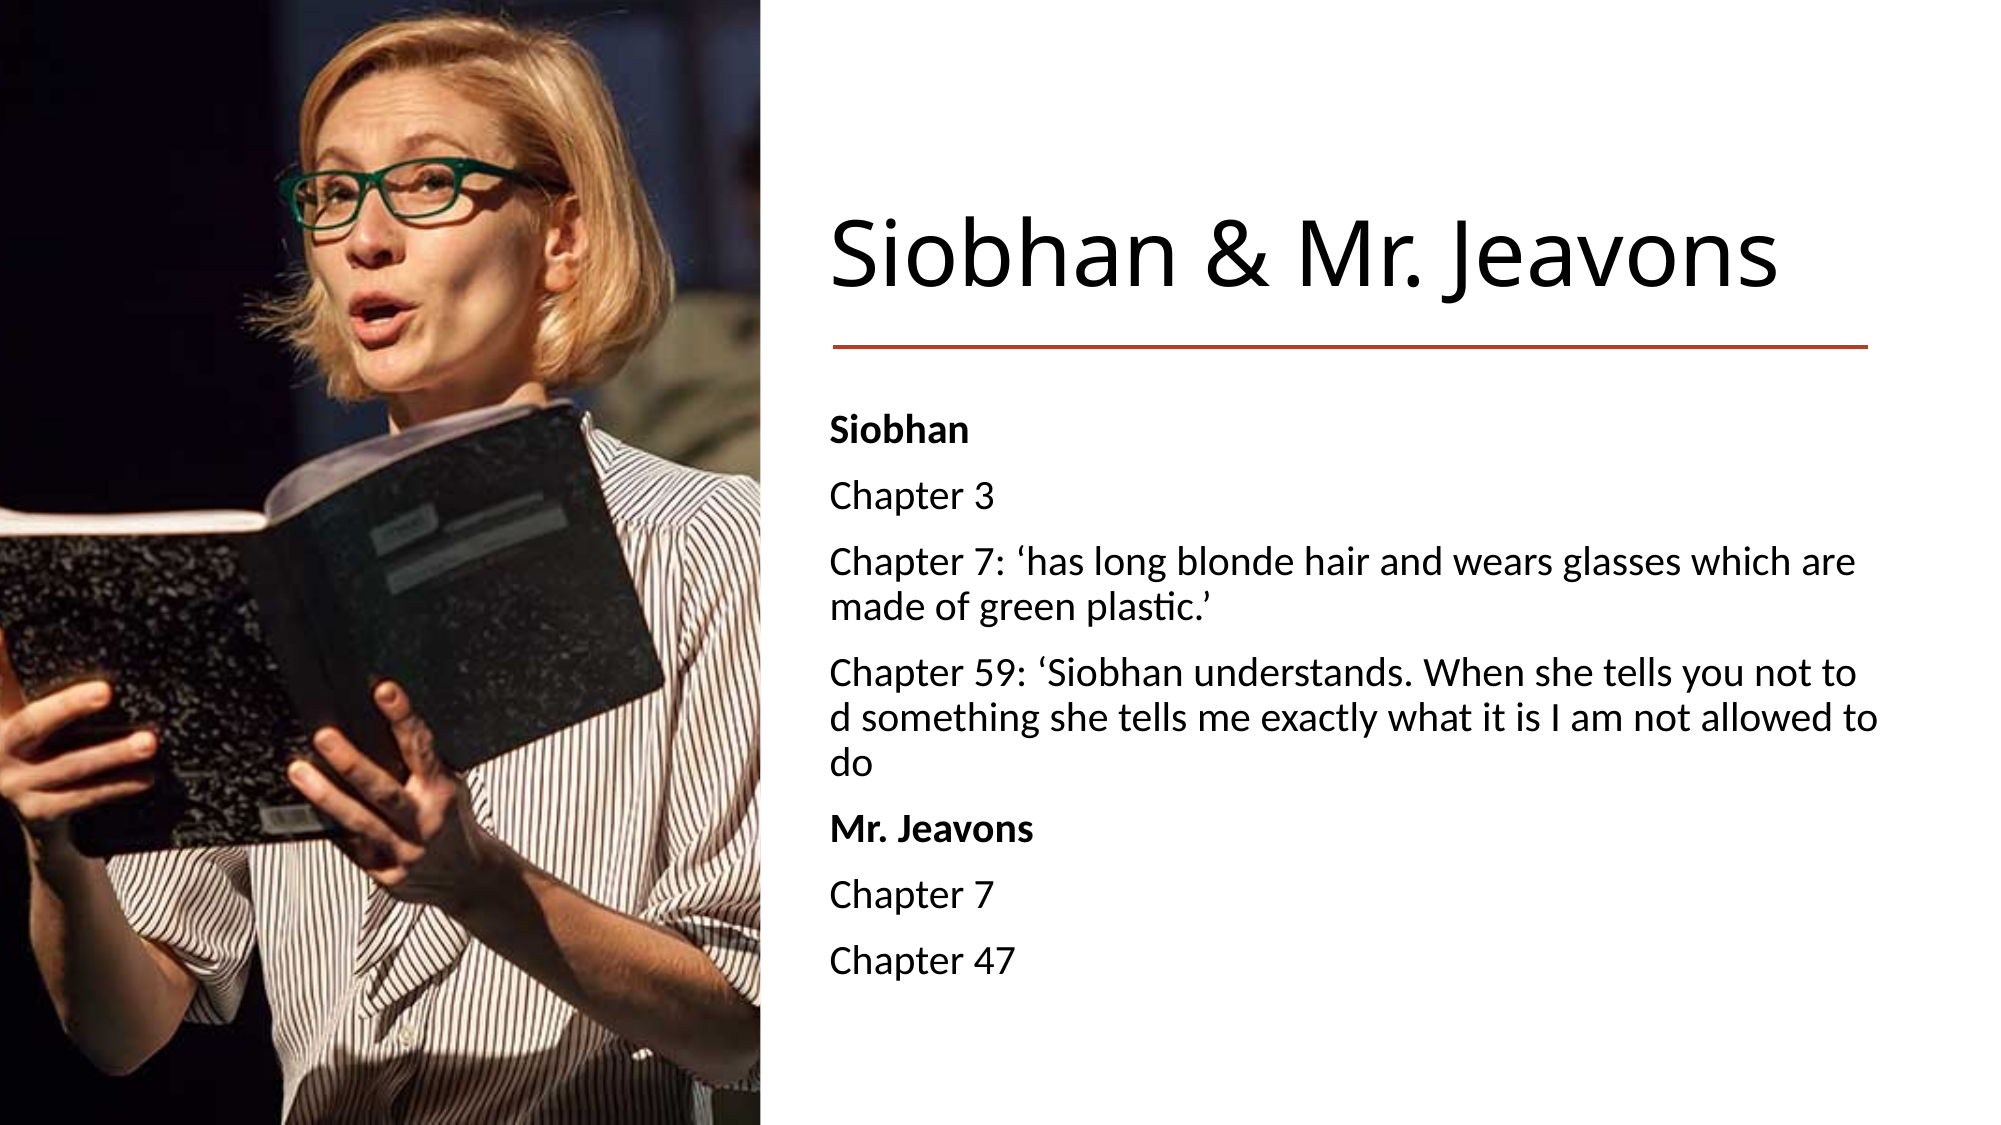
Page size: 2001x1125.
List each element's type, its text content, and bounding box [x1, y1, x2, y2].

picture [0, 0, 761, 1125]
title Siobhan & Mr. Jeavons [814, 103, 1895, 315]
list Siobhan Chapter 3 Chapter 7: ‘has long blonde hair and wears glasses which are made of green plastic.’ Chapter 59: ‘Siobhan understands. When she tells you not to d something she tells me exactly what it is I am not allowed to do Mr. Jeavons Chapter 7 Chapter 47 [814, 399, 1895, 1021]
